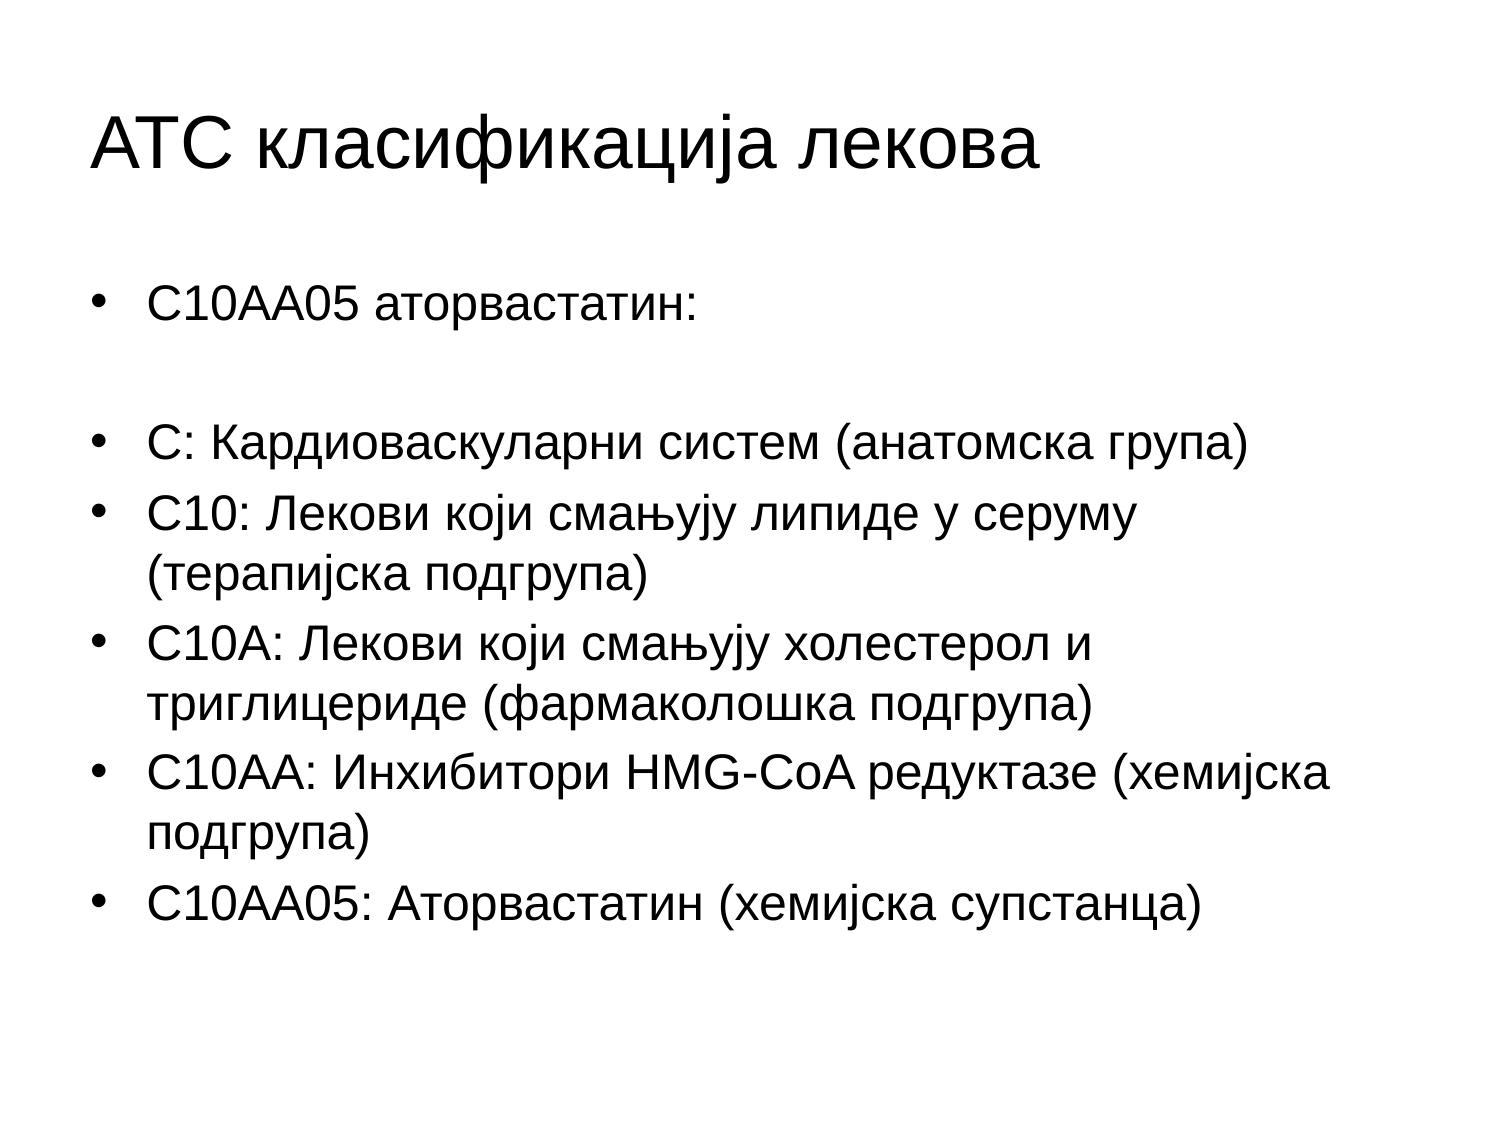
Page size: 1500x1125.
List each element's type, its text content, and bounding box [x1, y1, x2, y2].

title ATC класификација лекова [75, 45, 1425, 233]
list С10АA05 аторвастатин: C: Кардиоваскуларни систем (анатомска група) C10: Лекови који смањују липиде у серуму (терапијска подгрупа) C10A: Лекови који смањују холестерол и триглицериде (фармаколошка подгрупа) C10AA: Инхибитори HMG-CoA редуктазе (хемијска подгрупа) C10AA05: Аторвастатин (хемијска супстанца) [75, 262, 1425, 1005]
